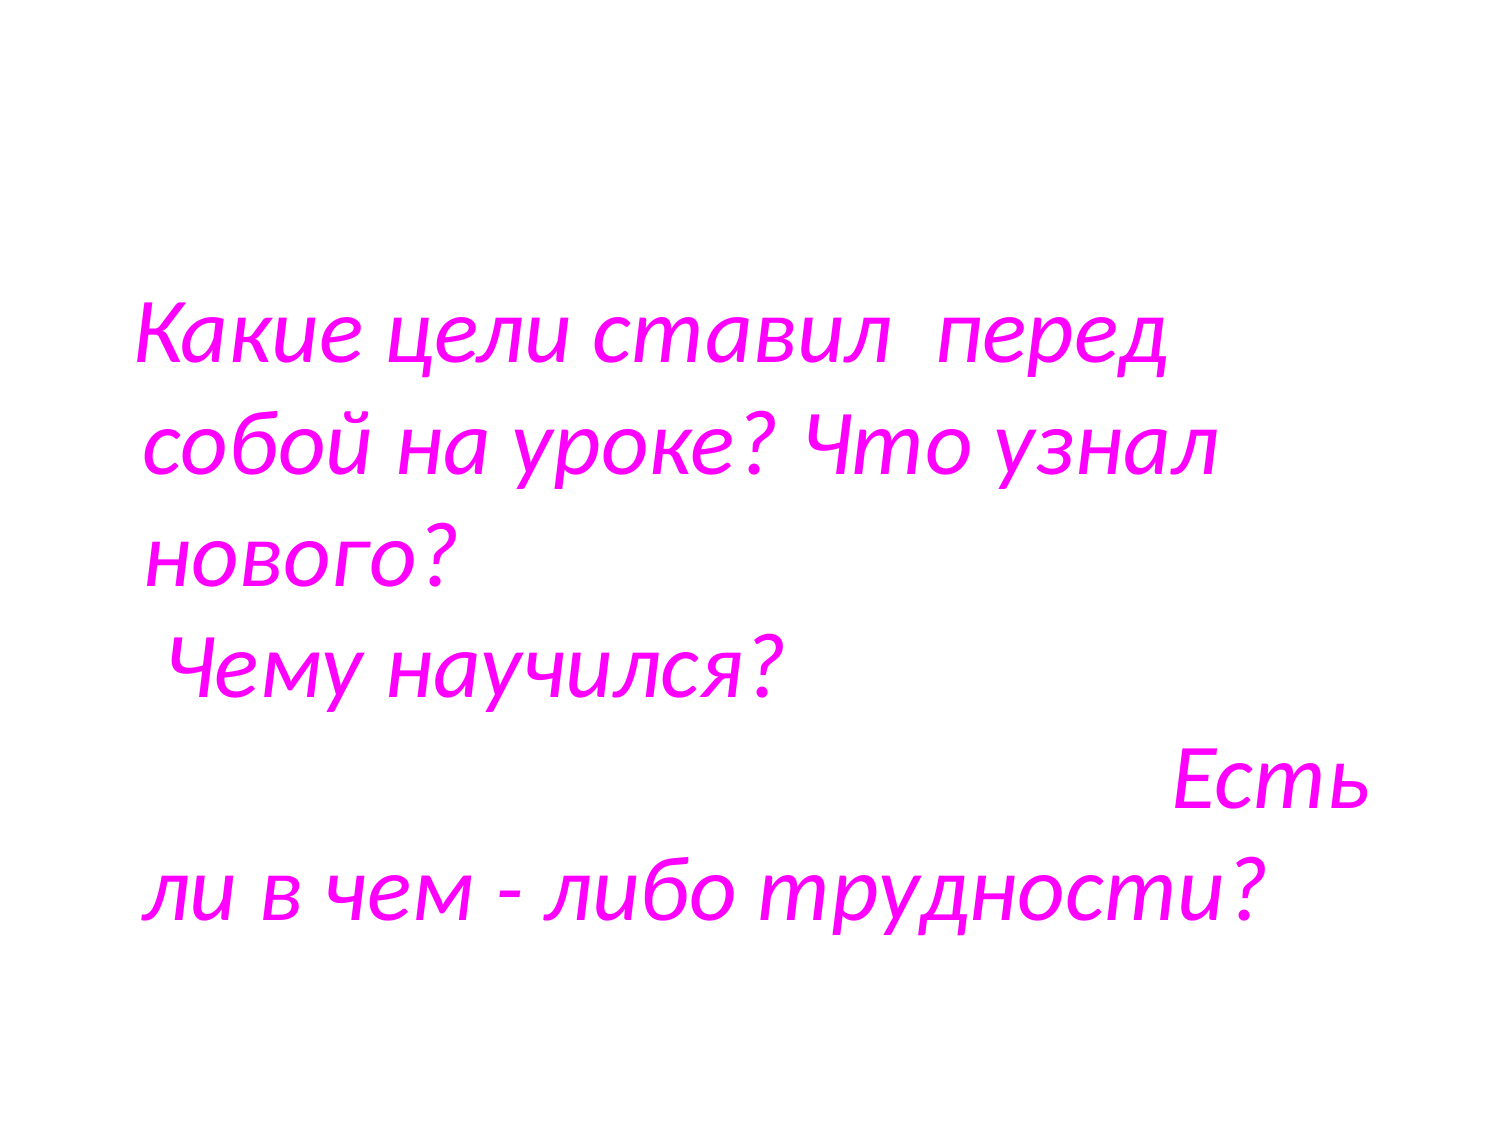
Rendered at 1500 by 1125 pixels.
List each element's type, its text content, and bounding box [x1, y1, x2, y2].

list Какие цели ставил перед собой на уроке? Что узнал нового? Чему научился? Есть ли в чем - либо трудности? [75, 262, 1425, 1005]
